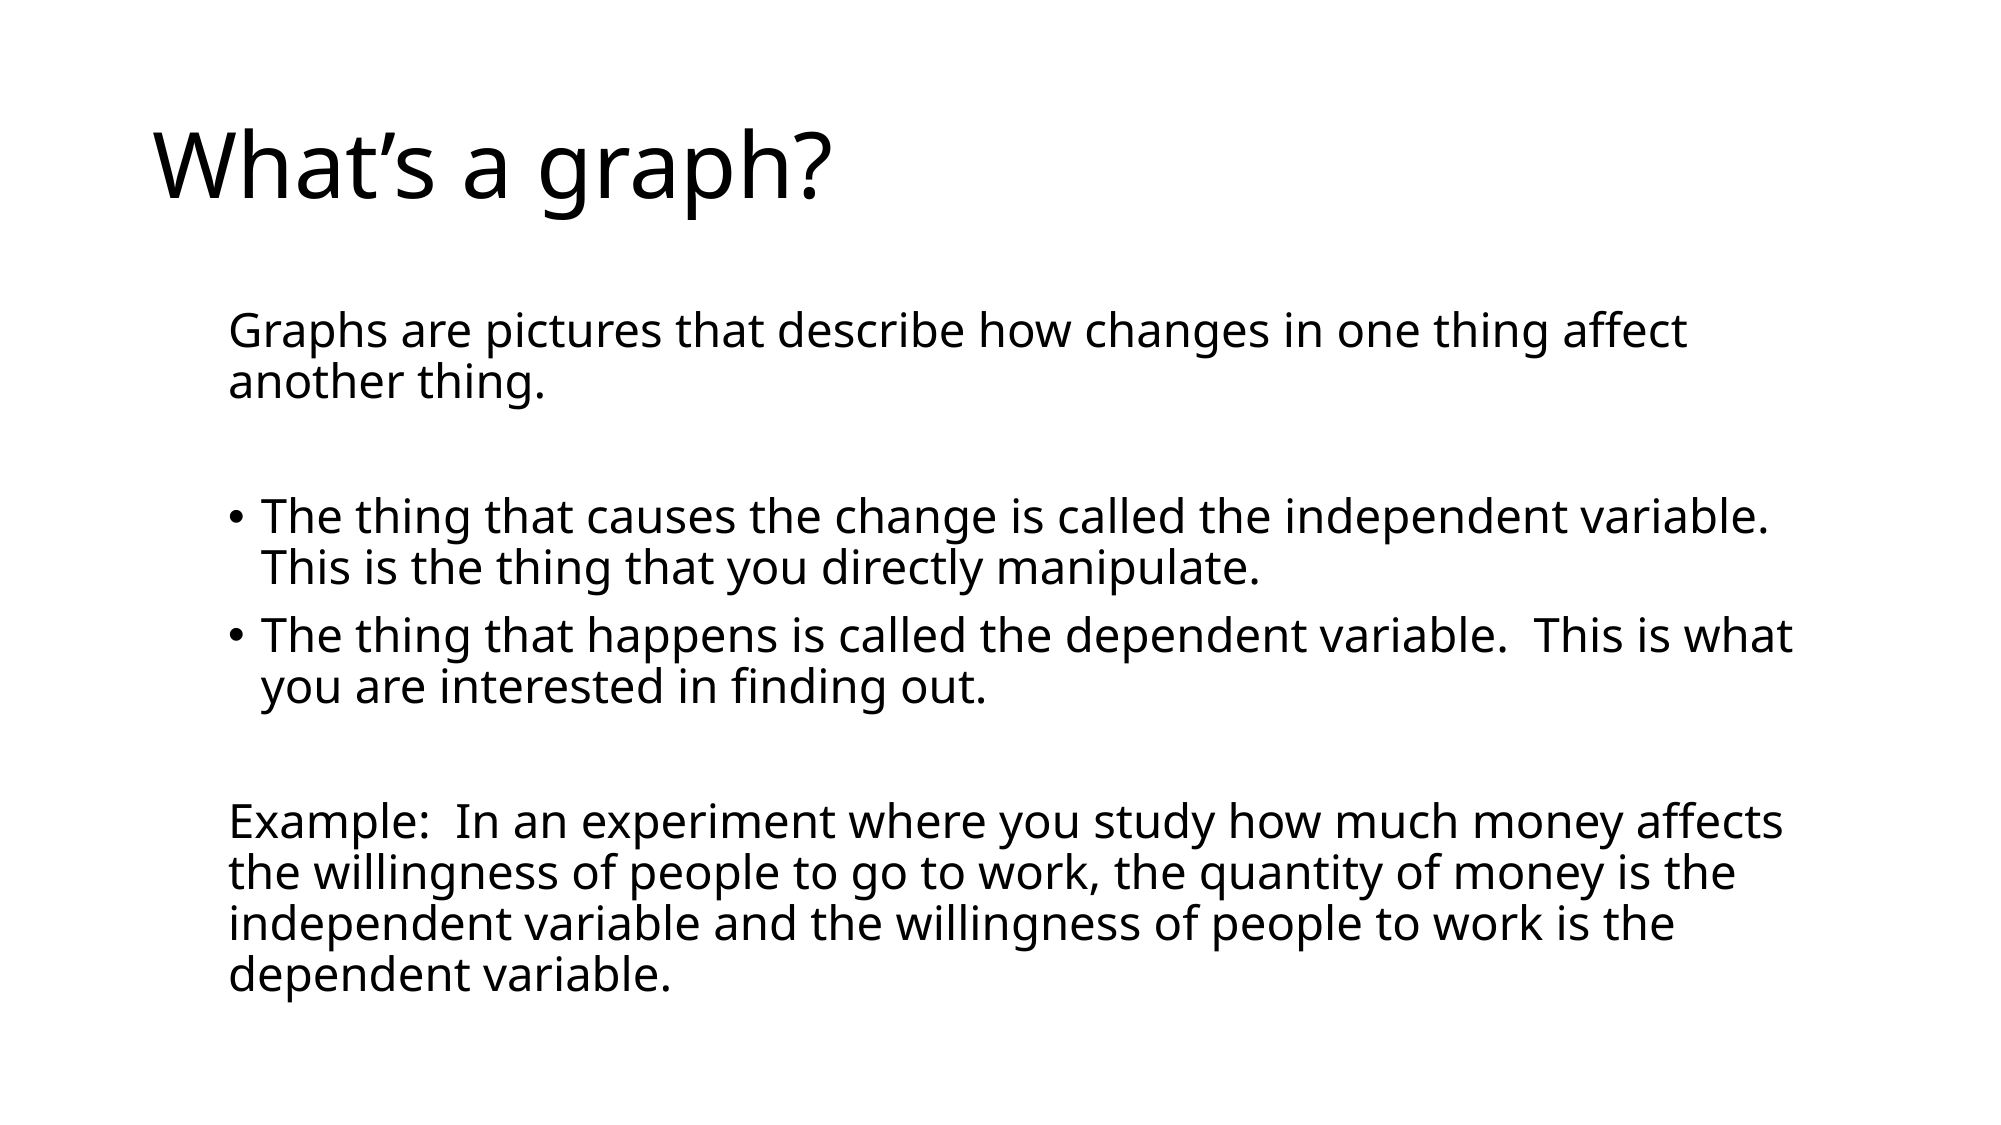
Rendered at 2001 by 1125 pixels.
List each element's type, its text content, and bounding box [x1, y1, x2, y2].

list Graphs are pictures that describe how changes in one thing affect another thing. The thing that causes the change is called the independent variable. This is the thing that you directly manipulate. The thing that happens is called the dependent variable. This is what you are interested in finding out. Example: In an experiment where you study how much money affects the willingness of people to go to work, the quantity of money is the independent variable and the willingness of people to work is the dependent variable. [213, 299, 1863, 1014]
title What’s a graph? [137, 59, 1863, 278]
